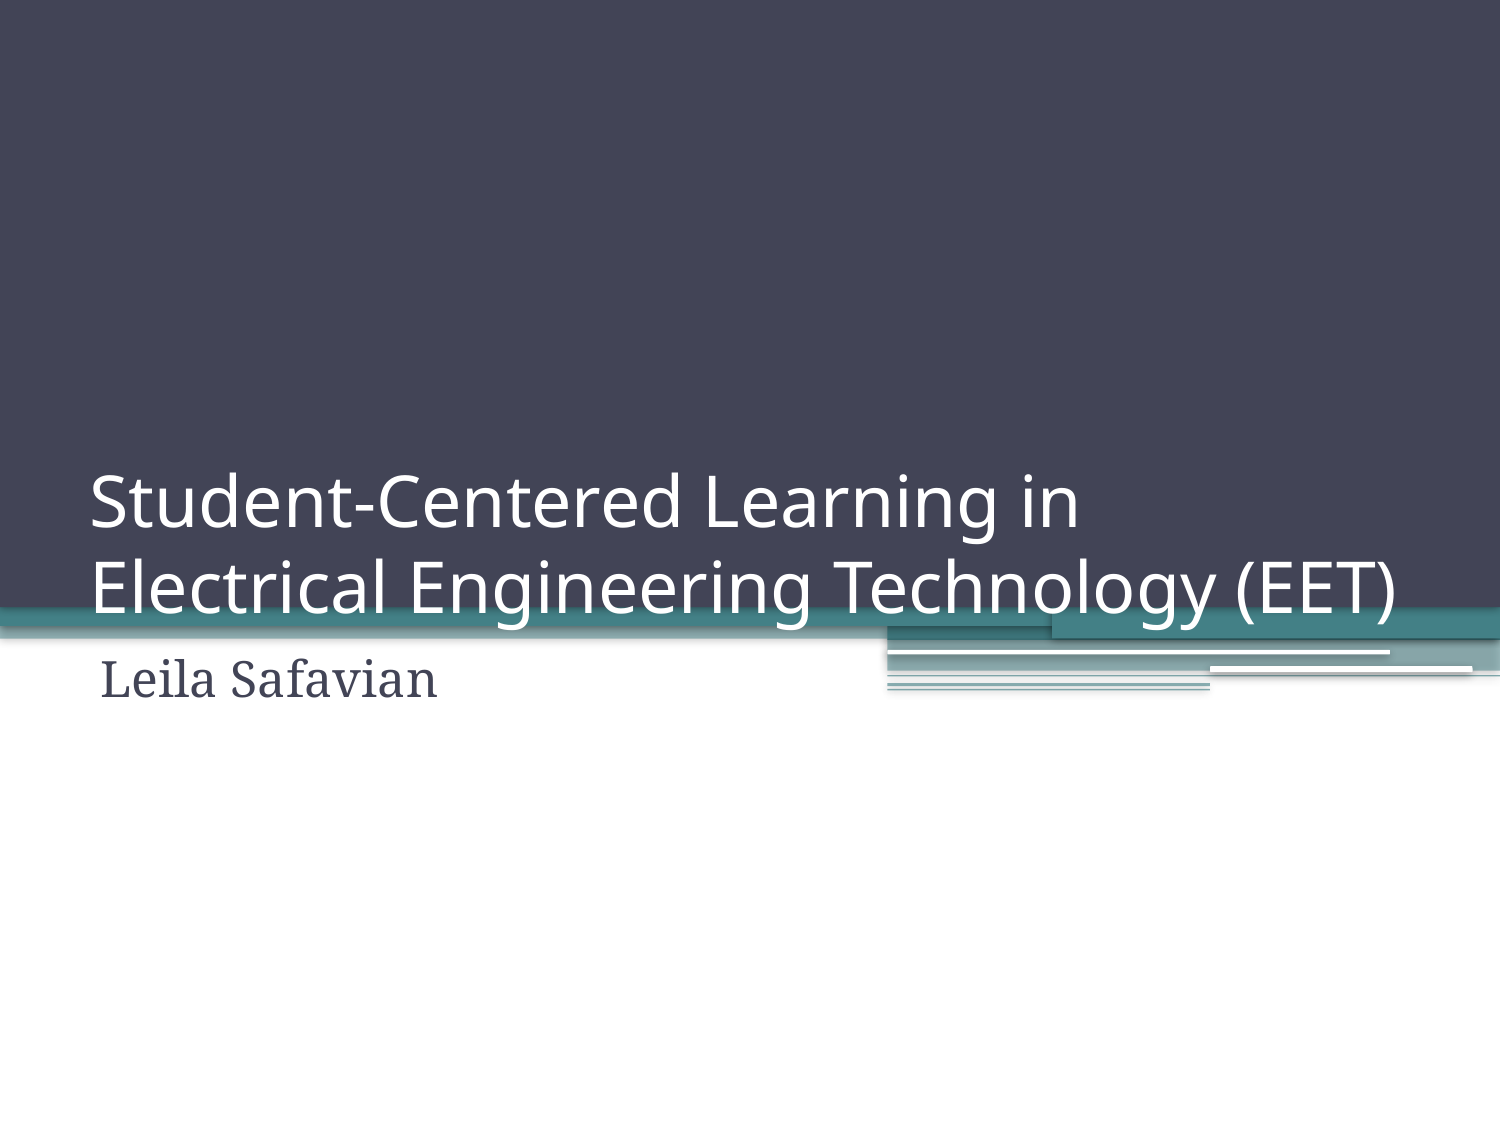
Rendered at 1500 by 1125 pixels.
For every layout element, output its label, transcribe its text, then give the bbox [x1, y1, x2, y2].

title Student-Centered Learning in Electrical Engineering Technology (EET) [75, 394, 1463, 636]
subtitle Leila Safavian [75, 639, 888, 928]
